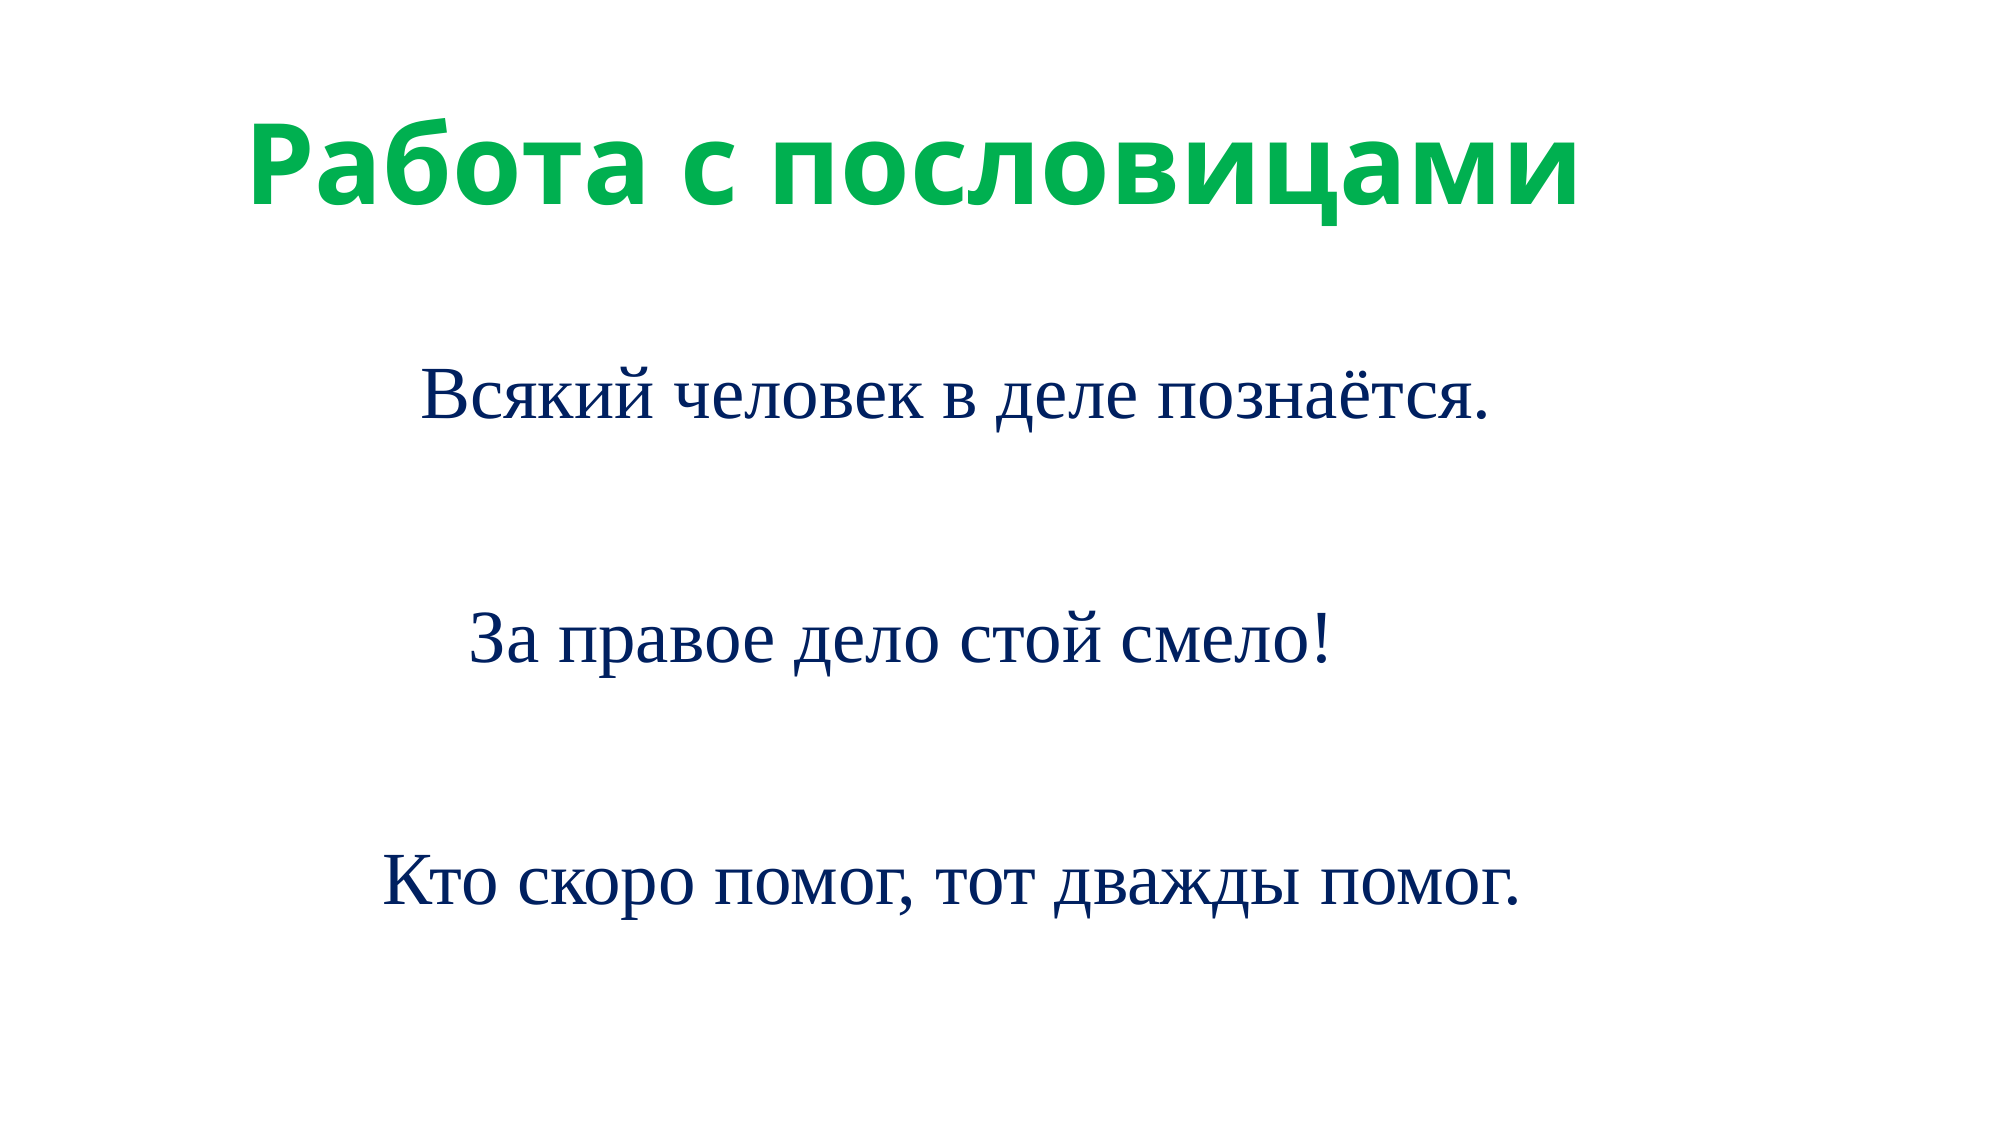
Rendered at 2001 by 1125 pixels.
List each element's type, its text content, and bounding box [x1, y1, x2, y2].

text_box Всякий человек в деле познаётся. [405, 336, 1595, 441]
text_box Кто скоро помог, тот дважды помог. [367, 822, 1595, 928]
text_box Работа с пословицами [229, 85, 1599, 235]
text_box За правое дело стой смело! [453, 489, 1729, 685]
